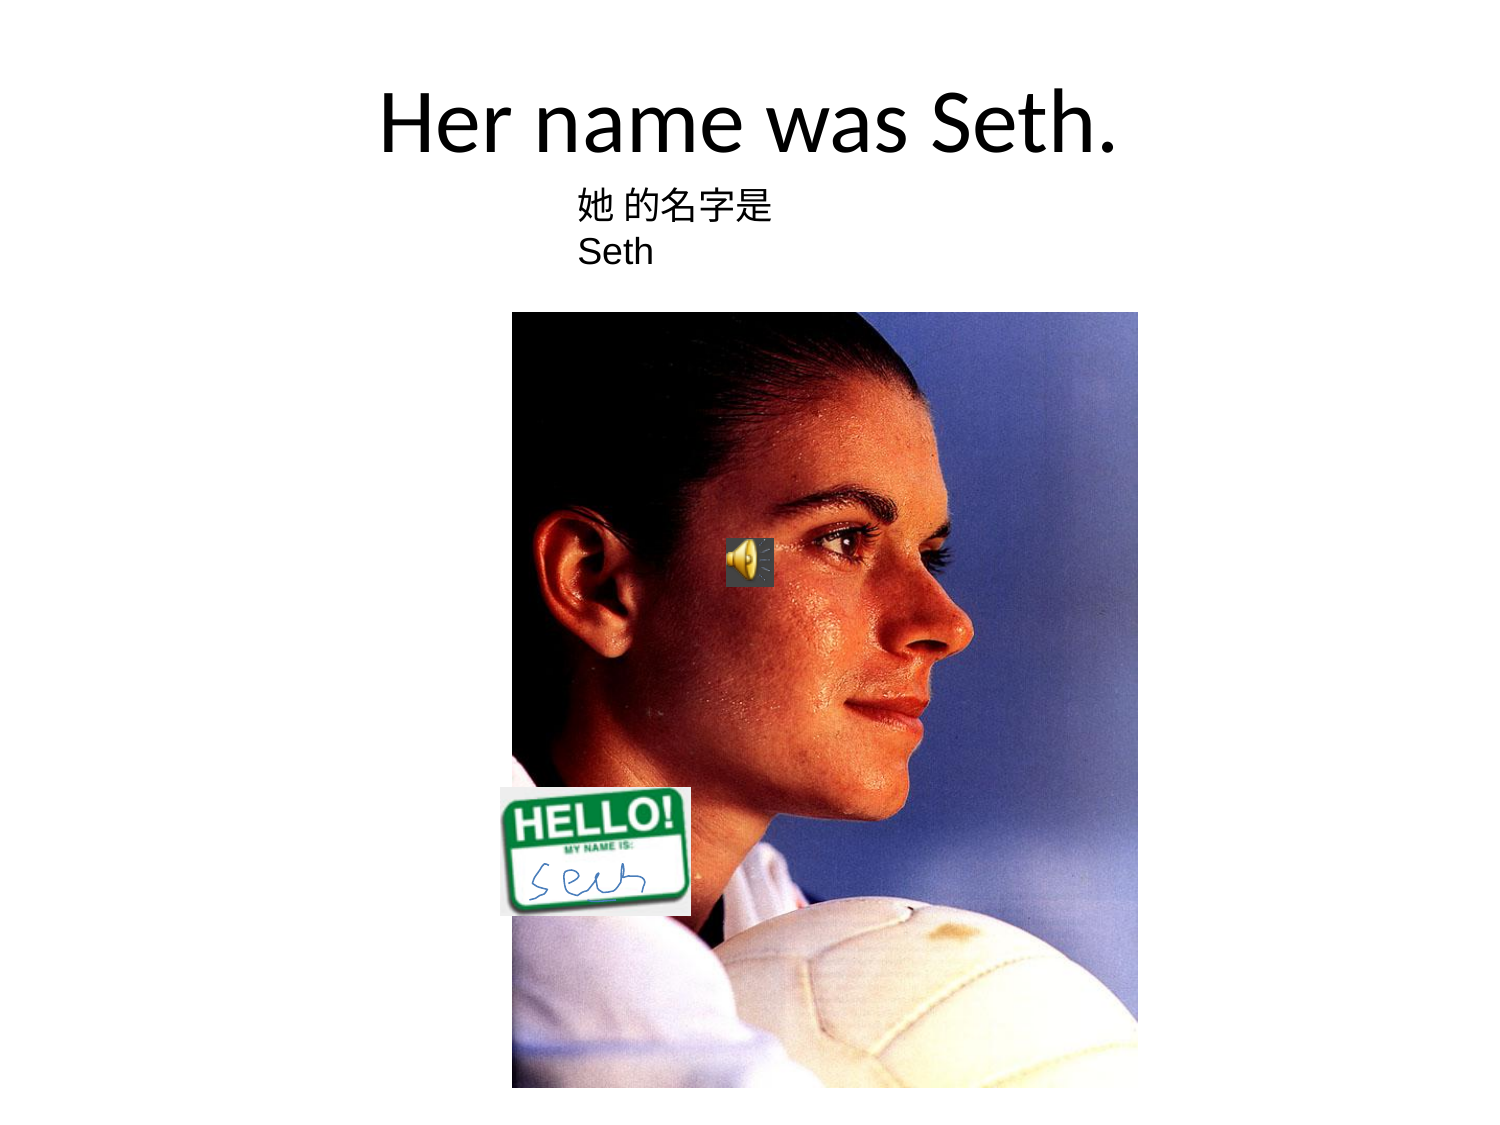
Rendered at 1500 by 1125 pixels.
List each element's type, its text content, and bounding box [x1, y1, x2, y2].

text_box 她 的名字是Seth [562, 174, 863, 280]
picture [499, 312, 1138, 1088]
title Her name was Seth. [74, 44, 1426, 188]
